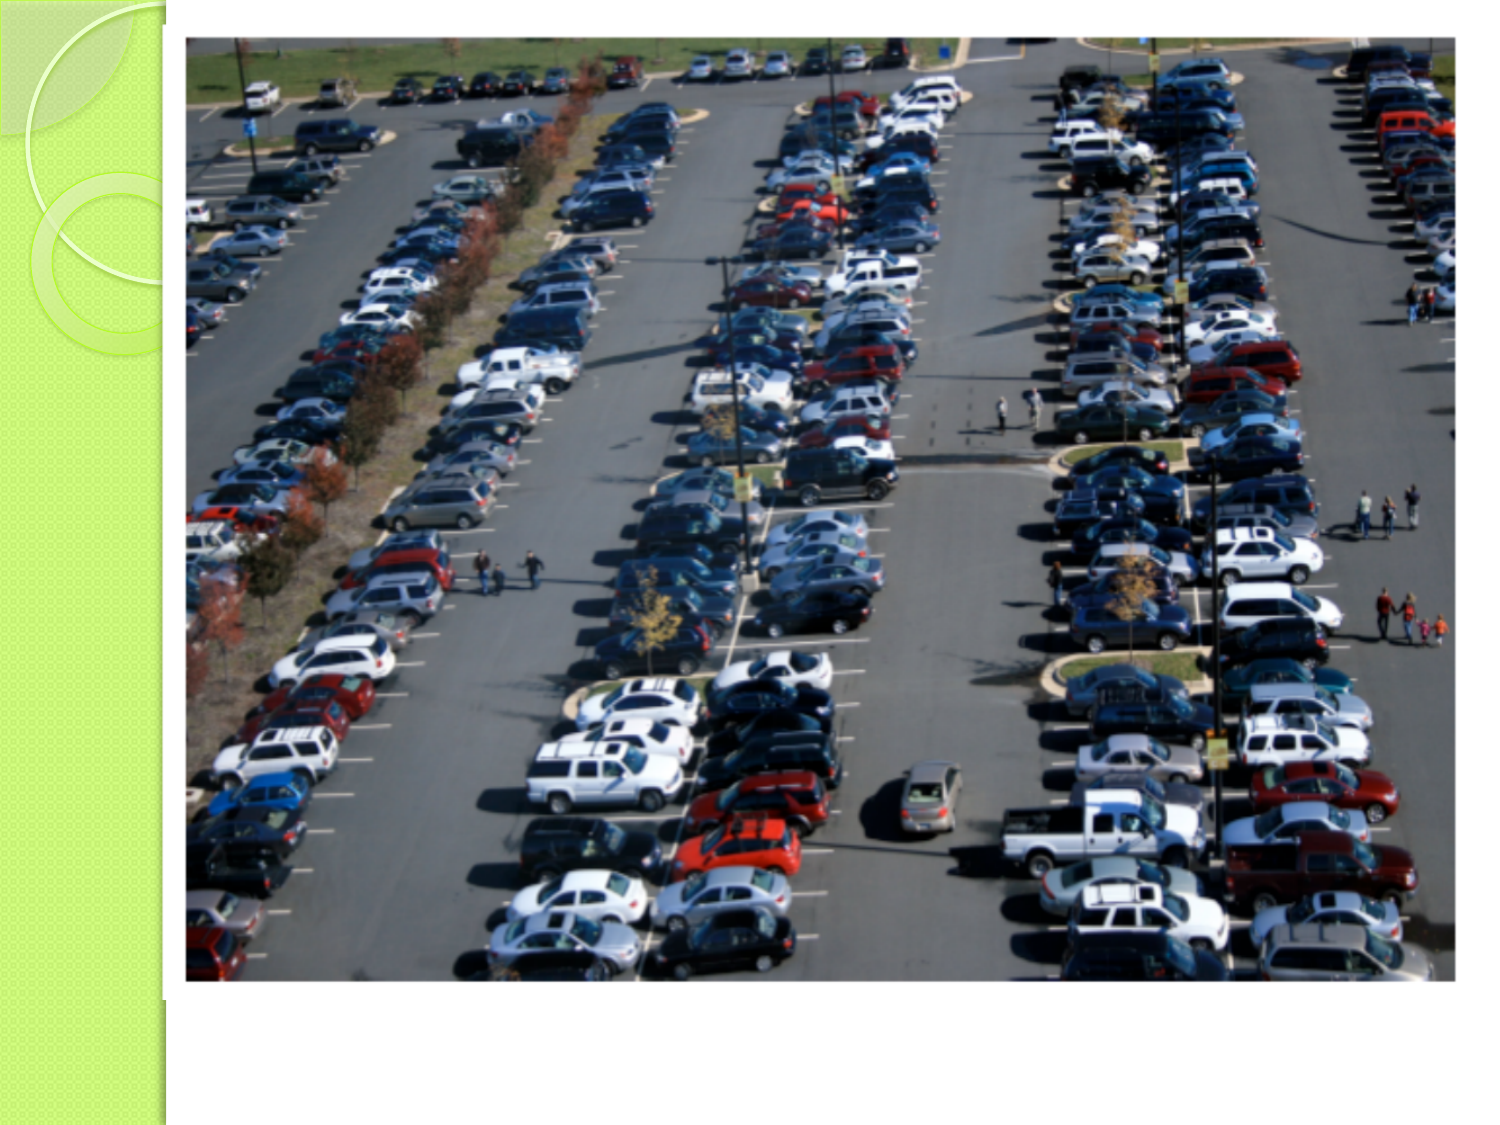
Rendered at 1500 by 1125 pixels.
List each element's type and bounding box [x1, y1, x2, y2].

picture [164, 0, 1458, 1125]
